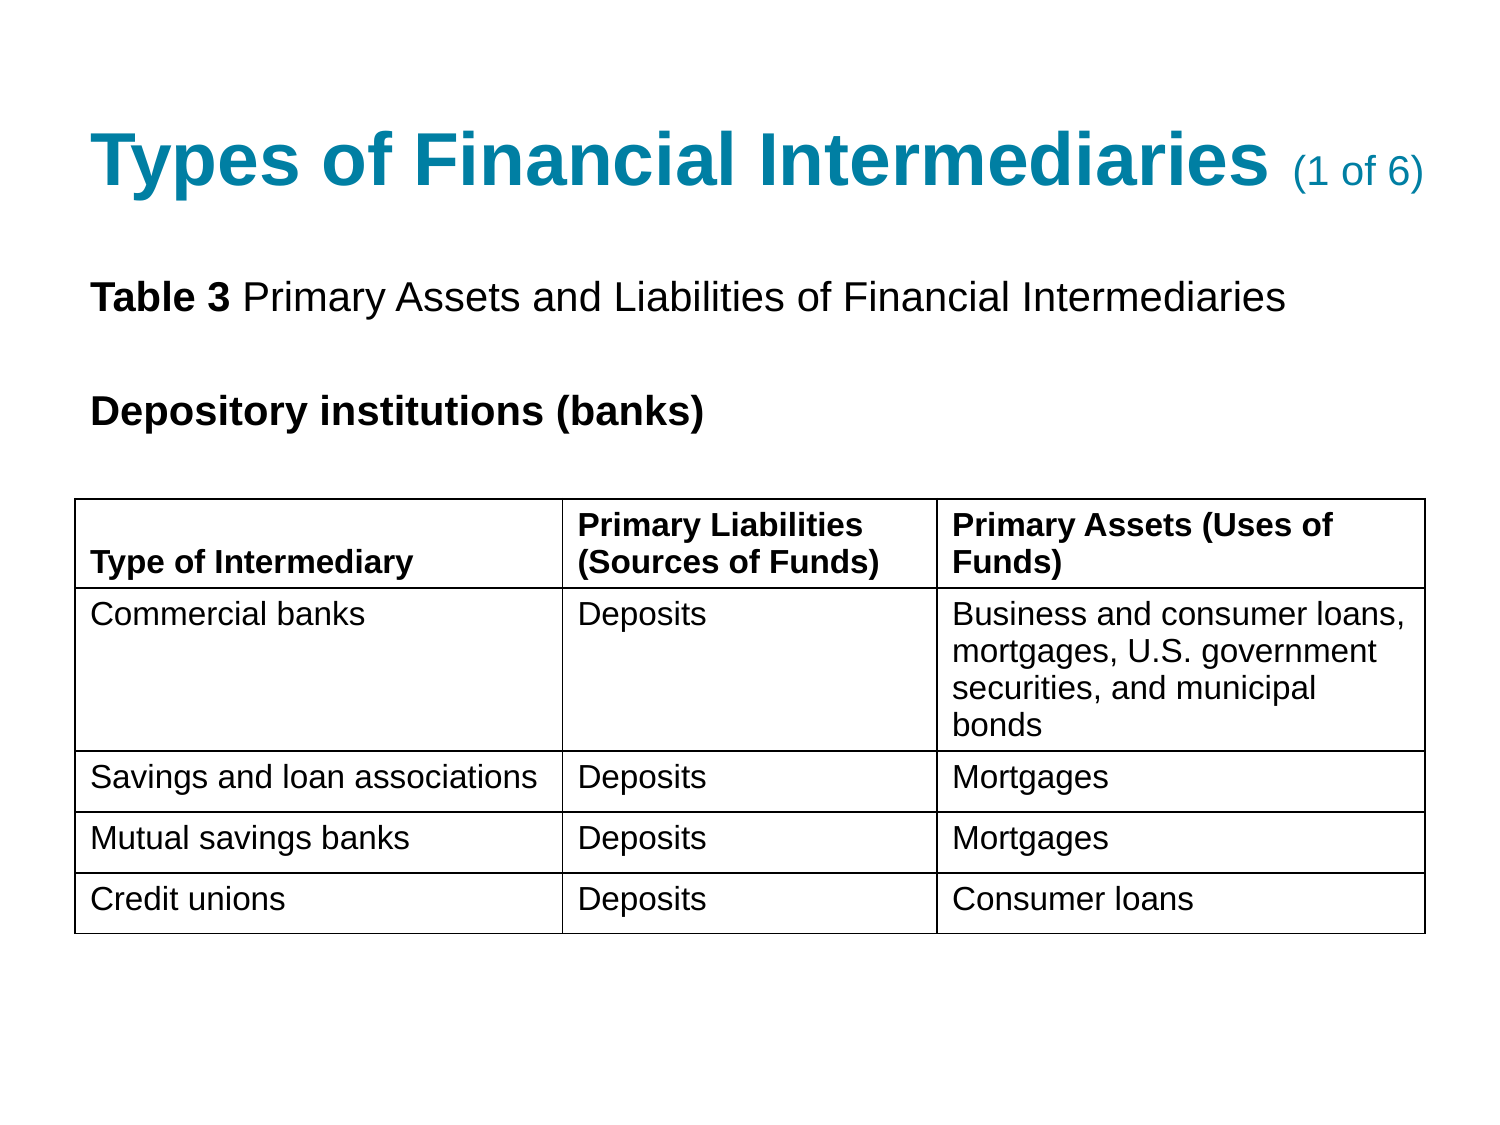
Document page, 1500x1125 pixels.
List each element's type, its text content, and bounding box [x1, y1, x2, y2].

table_cell Credit unions [76, 874, 562, 933]
table_header Primary Assets (Uses of Funds) [938, 500, 1424, 587]
table_cell Mortgages [938, 752, 1424, 811]
table_header Type of Intermediary [76, 500, 562, 587]
list Table 3 Primary Assets and Liabilities of Financial Intermediaries [75, 254, 1425, 341]
table_header Primary Liabilities (Sources of Funds) [563, 500, 936, 587]
table_cell Consumer loans [938, 874, 1424, 933]
table_cell Deposits [563, 813, 936, 872]
table_cell Business and consumer loans, mortgages, U.S. government securities, and municipal bonds [938, 589, 1424, 750]
table_cell Deposits [563, 589, 936, 750]
list Depository institutions (banks) [75, 368, 1425, 457]
table_cell Deposits [563, 752, 936, 811]
table_cell Mortgages [938, 813, 1424, 872]
title Types of Financial Intermediaries (1 of 6) [75, 35, 1457, 216]
table_cell Deposits [563, 874, 936, 933]
table_cell Commercial banks [76, 589, 562, 750]
table_cell Savings and loan associations [76, 752, 562, 811]
table_cell Mutual savings banks [76, 813, 562, 872]
